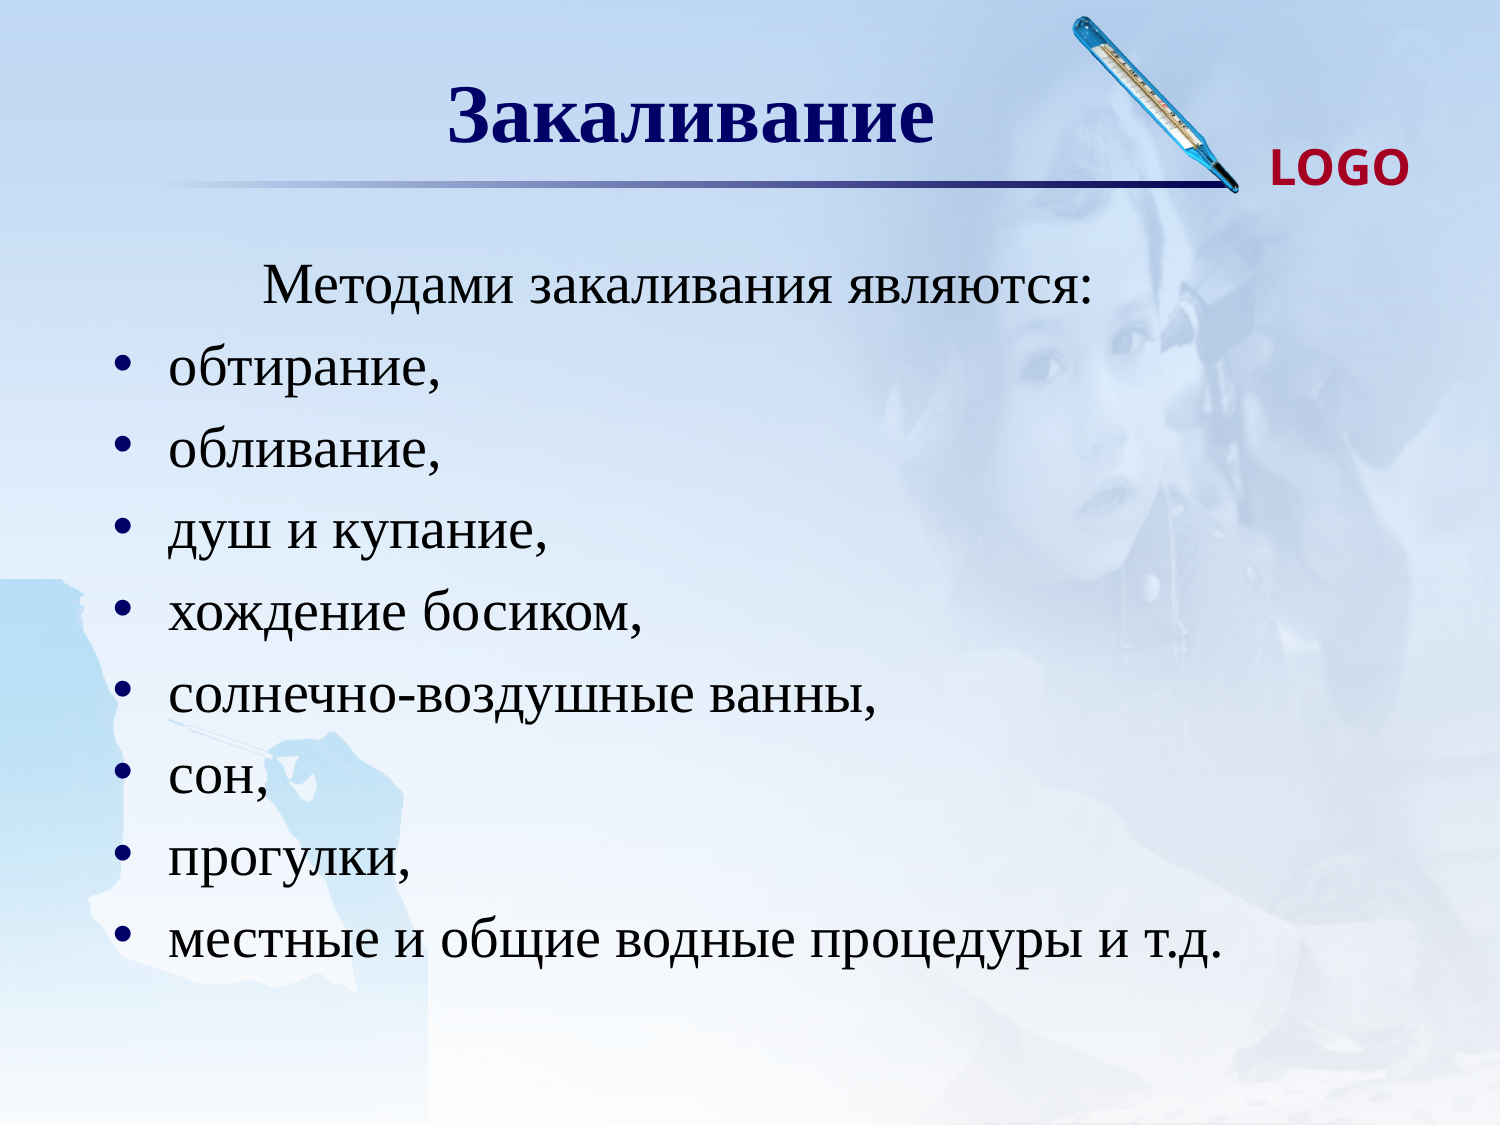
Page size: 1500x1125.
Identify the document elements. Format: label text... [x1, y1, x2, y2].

picture [0, 0, 1500, 1125]
title Закаливание [53, 57, 1329, 162]
list Методами закаливания являются: обтирание, обливание, душ и купание, хождение босиком, солнечно-воздушные ванны, сон, прогулки, местные и общие водные процедуры и т.д. [97, 237, 1425, 1056]
